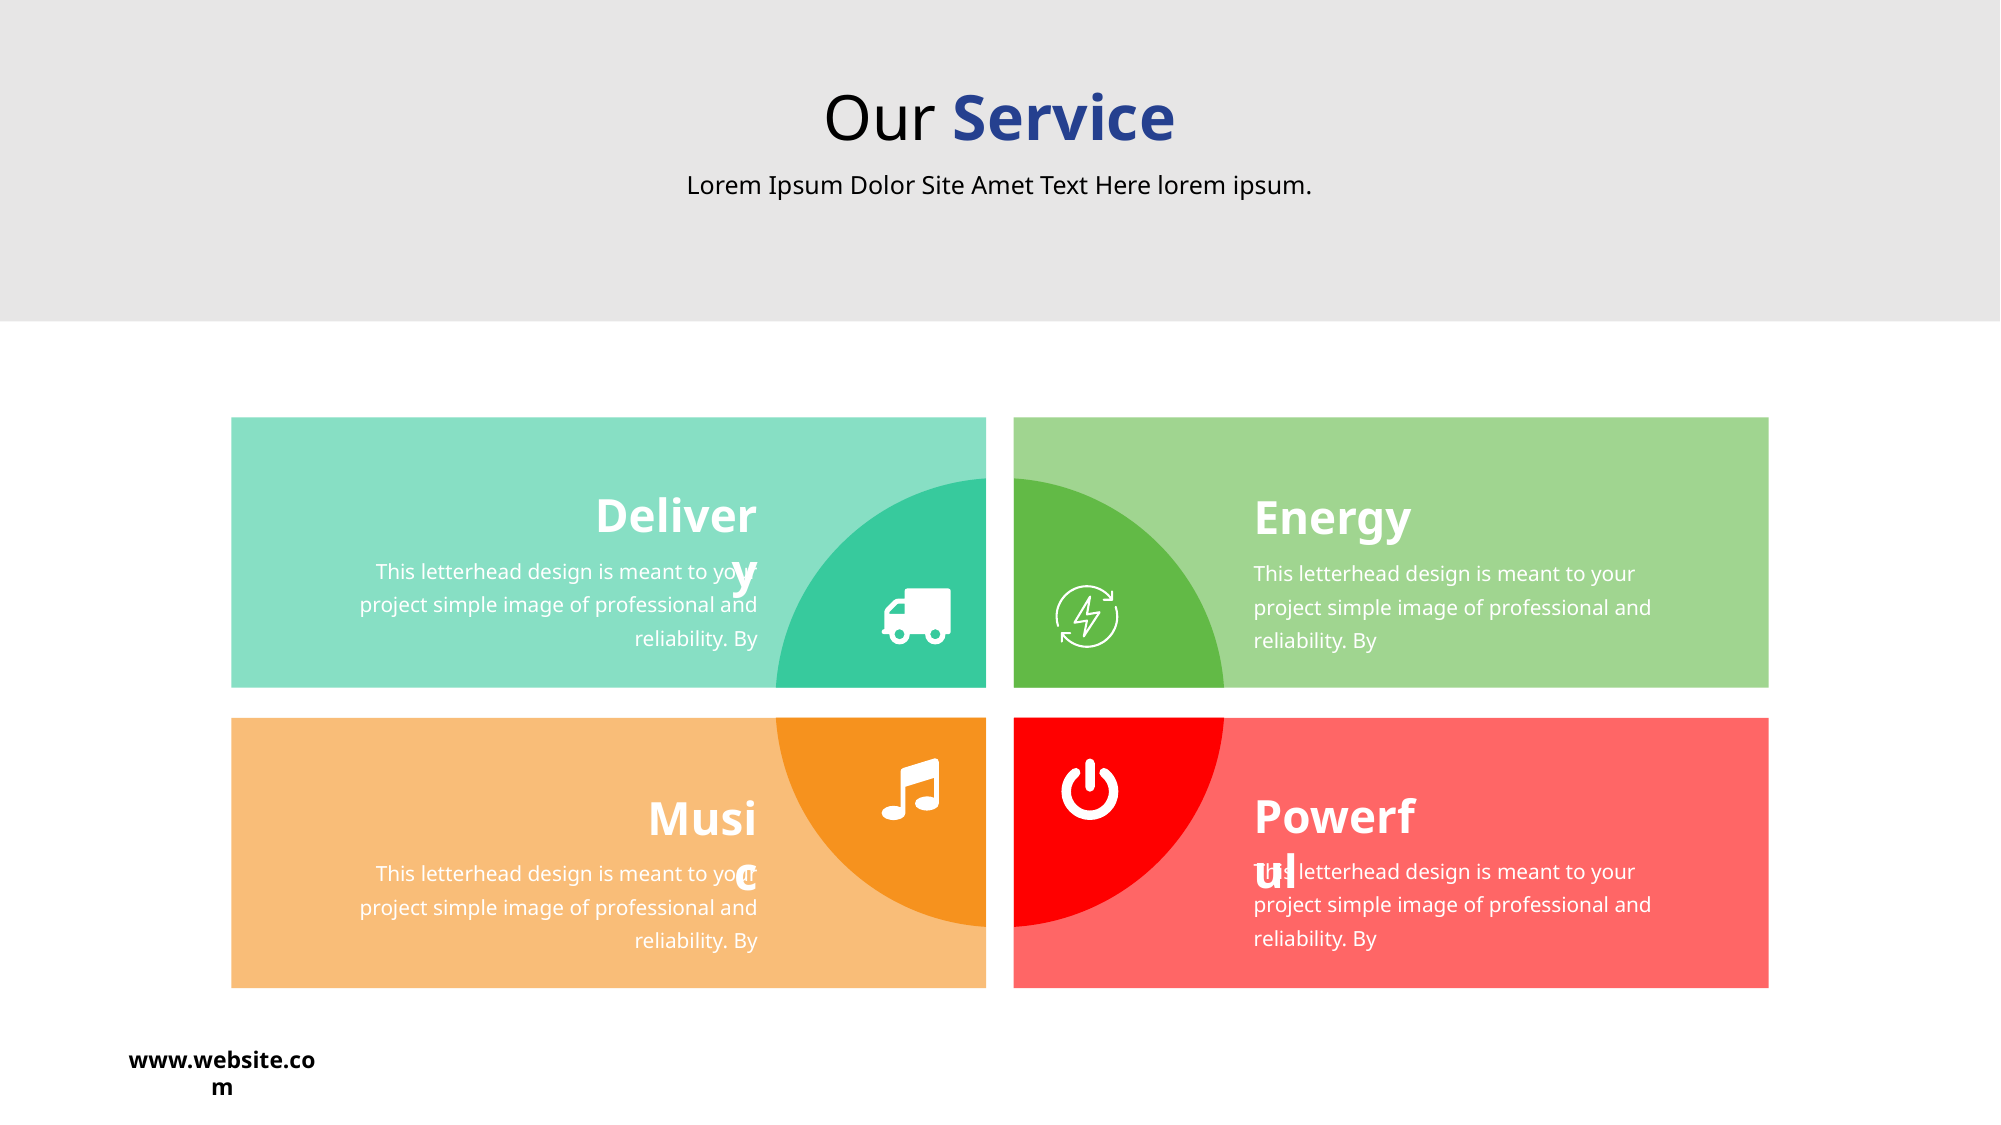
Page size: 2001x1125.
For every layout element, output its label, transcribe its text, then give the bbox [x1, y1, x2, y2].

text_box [308, 479, 773, 626]
text_box Lorem Ipsum Dolor Site Amet Text Here lorem ipsum. [137, 160, 1863, 213]
text_box [230, 717, 987, 989]
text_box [308, 782, 773, 928]
text_box Our Service [137, 79, 1863, 160]
text_box [230, 416, 987, 689]
text_box [1013, 717, 1770, 989]
footer www.website.com [108, 1045, 336, 1101]
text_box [1238, 481, 1706, 628]
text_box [775, 478, 1225, 927]
text_box [0, 0, 2000, 322]
text_box [1013, 416, 1770, 689]
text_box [1238, 780, 1706, 926]
